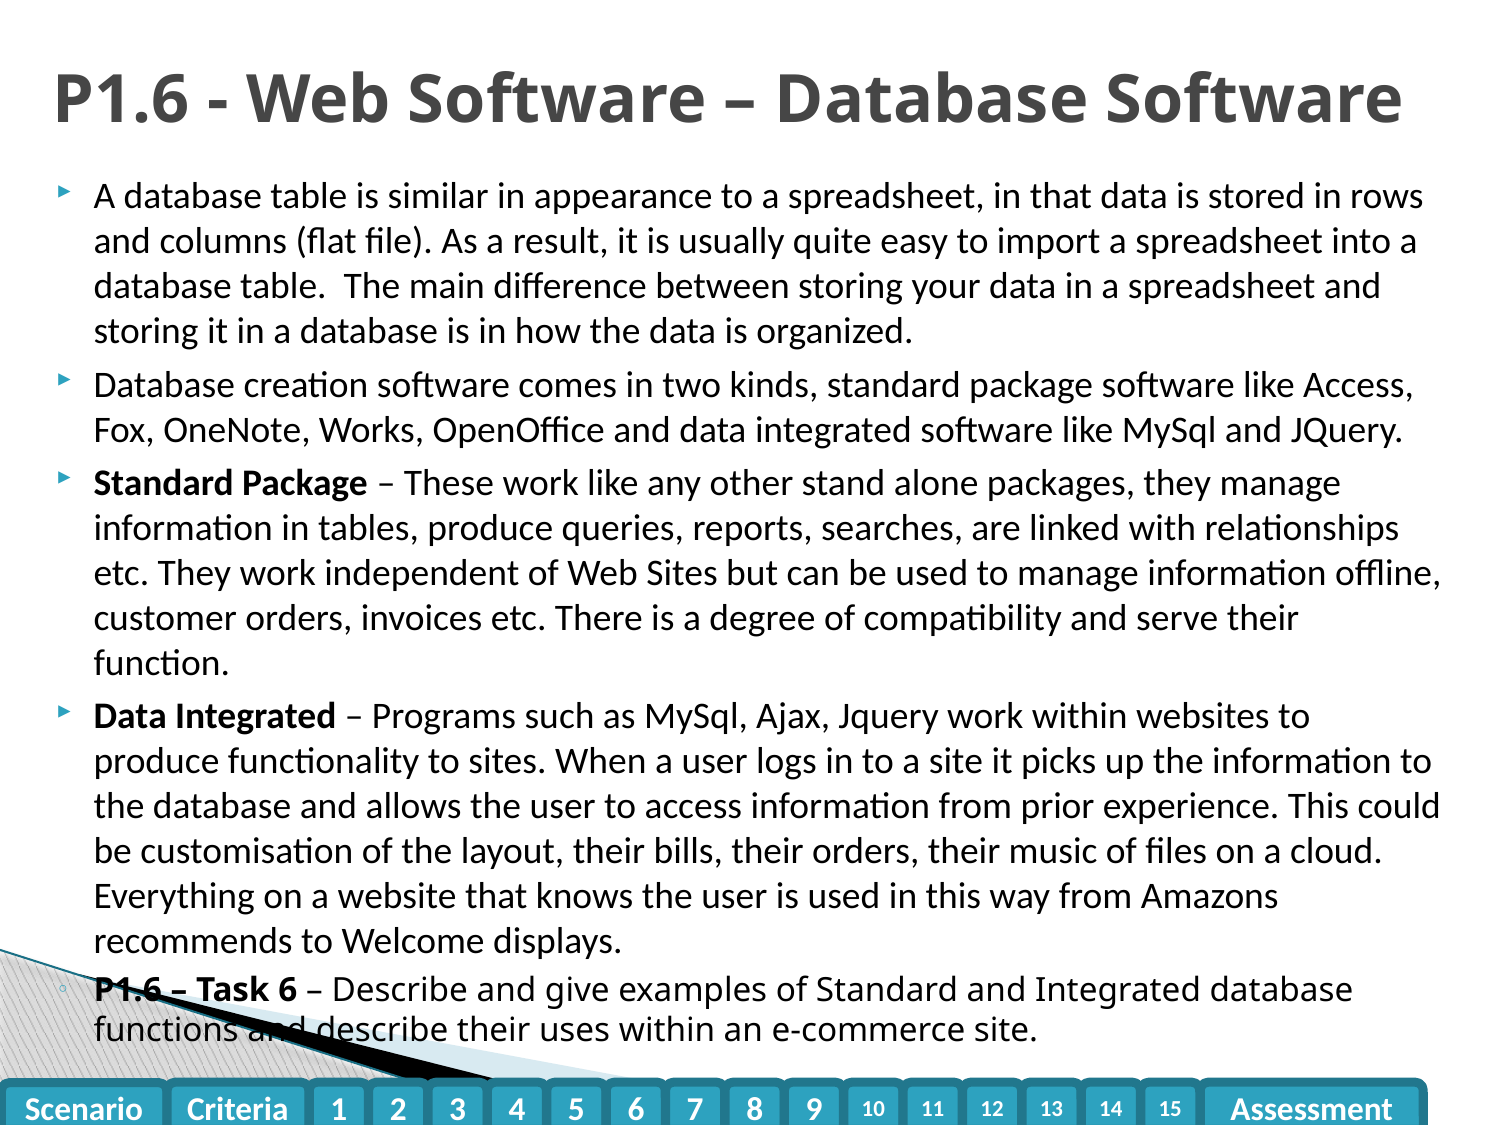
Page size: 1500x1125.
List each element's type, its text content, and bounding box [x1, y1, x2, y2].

list A database table is similar in appearance to a spreadsheet, in that data is stored in rows and columns (flat file). As a result, it is usually quite easy to import a spreadsheet into a database table. The main difference between storing your data in a spreadsheet and storing it in a database is in how the data is organized. Database creation software comes in two kinds, standard package software like Access, Fox, OneNote, Works, OpenOffice and data integrated software like MySql and JQuery. Standard Package – These work like any other stand alone packages, they manage information in tables, produce queries, reports, searches, are linked with relationships etc. They work independent of Web Sites but can be used to manage information offline, customer orders, invoices etc. There is a degree of compatibility and serve their function. Data Integrated – Programs such as MySql, Ajax, Jquery work within websites to produce functionality to sites. When a user logs in to a site it picks up the information to the database and allows the user to access information from prior experience. This could be customisation of the layout, their bills, their orders, their music of files on a cloud. Everything on a website that knows the user is used in this way from Amazons recommends to Welcome displays. P1.6 – Task 6 – Describe and give examples of Standard and Integrated database functions and describe their uses within an e-commerce site. [41, 173, 1459, 1035]
title P1.6 - Web Software – Database Software [37, 19, 1471, 173]
